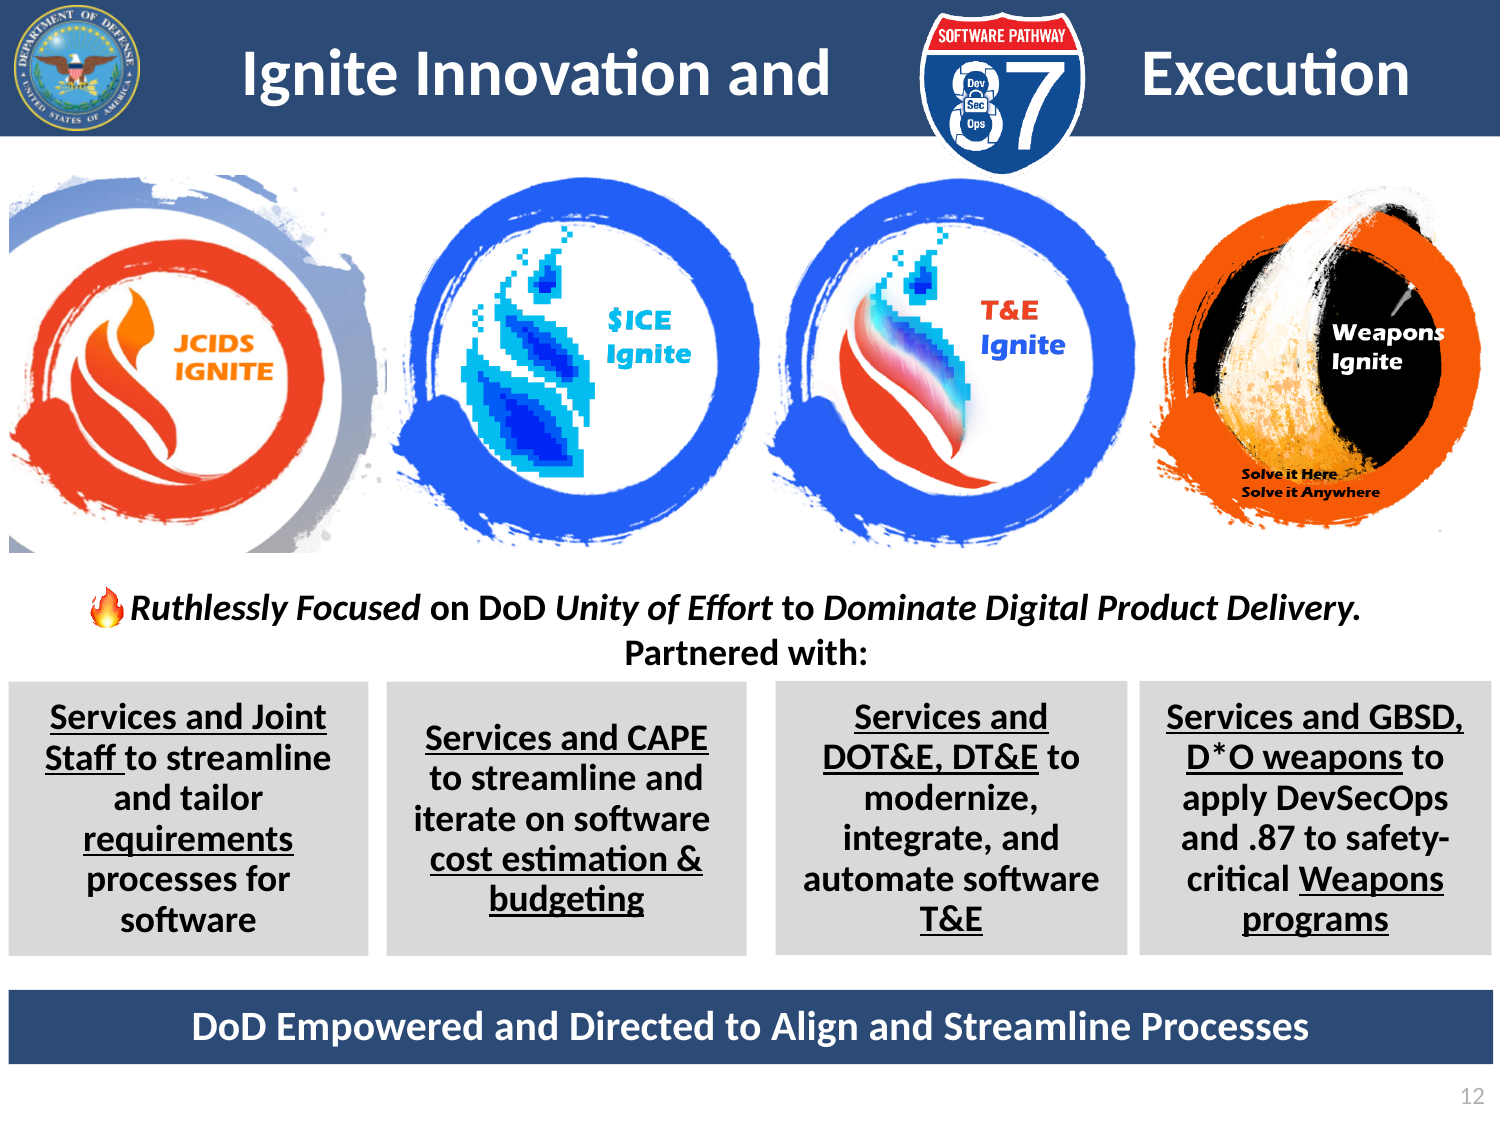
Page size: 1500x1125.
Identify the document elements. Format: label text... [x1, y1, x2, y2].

slide_number 12 [1162, 1065, 1500, 1125]
text_box Services and GBSD, D*O weapons to apply DevSecOps and .87 to safety-critical Weapons programs [1137, 679, 1493, 957]
picture [14, 5, 140, 131]
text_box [1150, 184, 1500, 533]
picture [85, 585, 128, 628]
text_box DoD Empowered and Directed to Align and Streamline Processes [6, 988, 1495, 1066]
text_box Services and Joint Staff to streamline and tailor requirements processes for software [6, 680, 370, 958]
title Ignite Innovation and Execution [153, 0, 900, 137]
text_box Services and DOT&E, DT&E to modernize, integrate, and automate software T&E [773, 681, 1129, 957]
text_box Ruthlessly Focused on DoD Unity of Effort to Dominate Digital Product Delivery. Partnered with: [30, 575, 1472, 681]
text_box Services and CAPE to streamline and iterate on software cost estimation & budgeting [385, 681, 749, 958]
title Ignite Innovation and Execution [1103, 0, 1500, 137]
picture [9, 0, 1141, 553]
